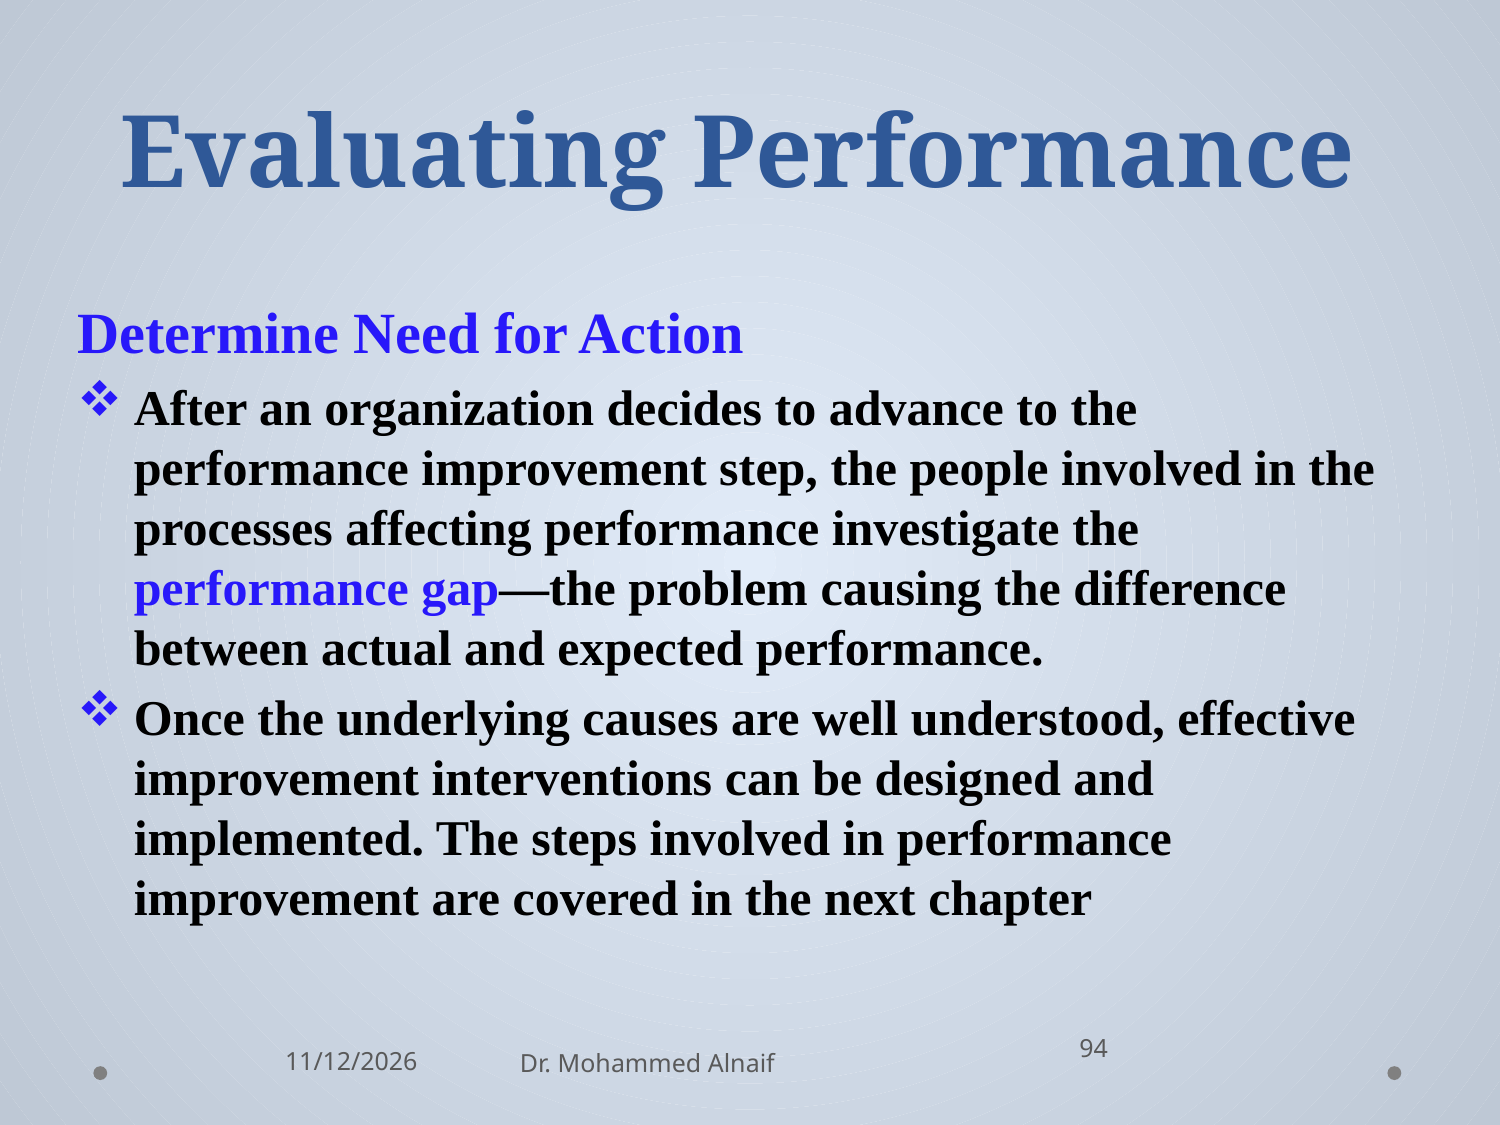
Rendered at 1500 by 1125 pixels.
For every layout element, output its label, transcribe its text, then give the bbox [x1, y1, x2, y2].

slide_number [75, 1025, 425, 1100]
footer Dr. Mohammed Alnaif [512, 1025, 988, 1100]
slide_number 94 [1074, 1012, 1425, 1088]
title Evaluating Performance [99, 50, 1376, 216]
subtitle Determine Need for Action After an organization decides to advance to the performance improvement step, the people involved in the processes affecting performance investigate the performance gap—the problem causing the difference between actual and expected performance. Once the underlying causes are well understood, effective improvement interventions can be designed and implemented. The steps involved in performance improvement are covered in the next chapter [62, 287, 1425, 1013]
